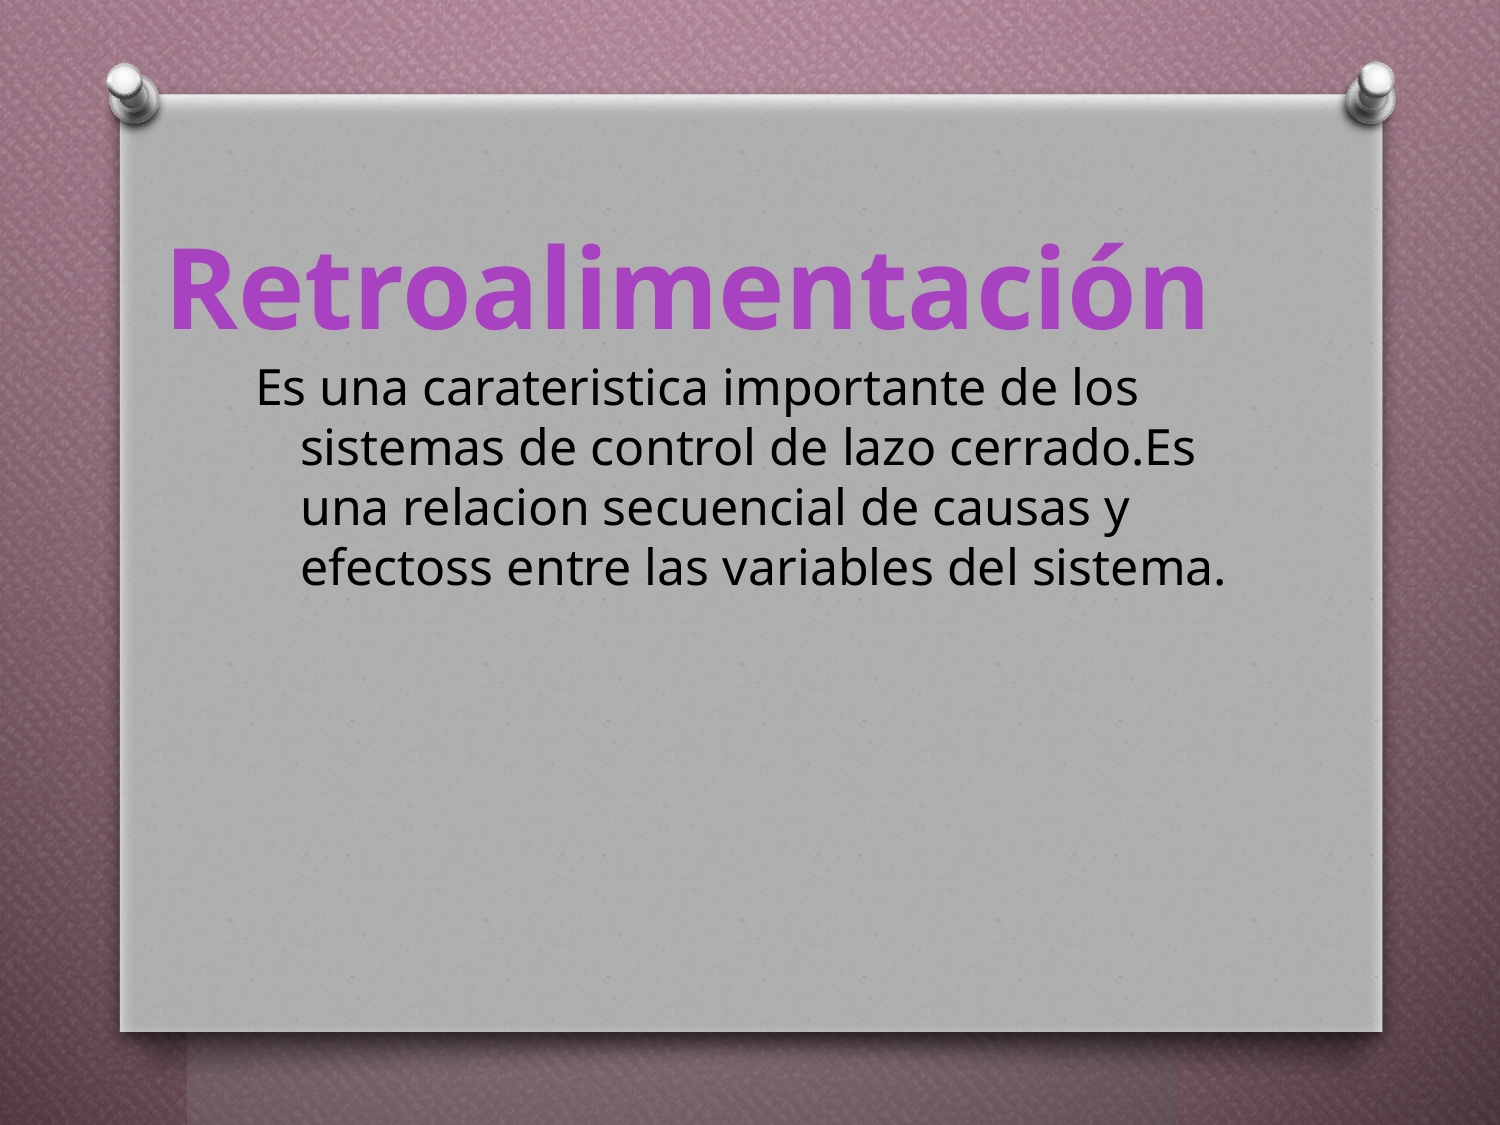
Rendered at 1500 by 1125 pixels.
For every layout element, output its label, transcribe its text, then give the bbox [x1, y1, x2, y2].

list Es una carateristica importante de los sistemas de control de lazo cerrado.Es una relacion secuencial de causas y efectoss entre las variables del sistema. [240, 360, 1257, 646]
picture [75, 29, 198, 153]
text_box Retroalimentación [149, 210, 1257, 360]
picture [1317, 35, 1439, 156]
